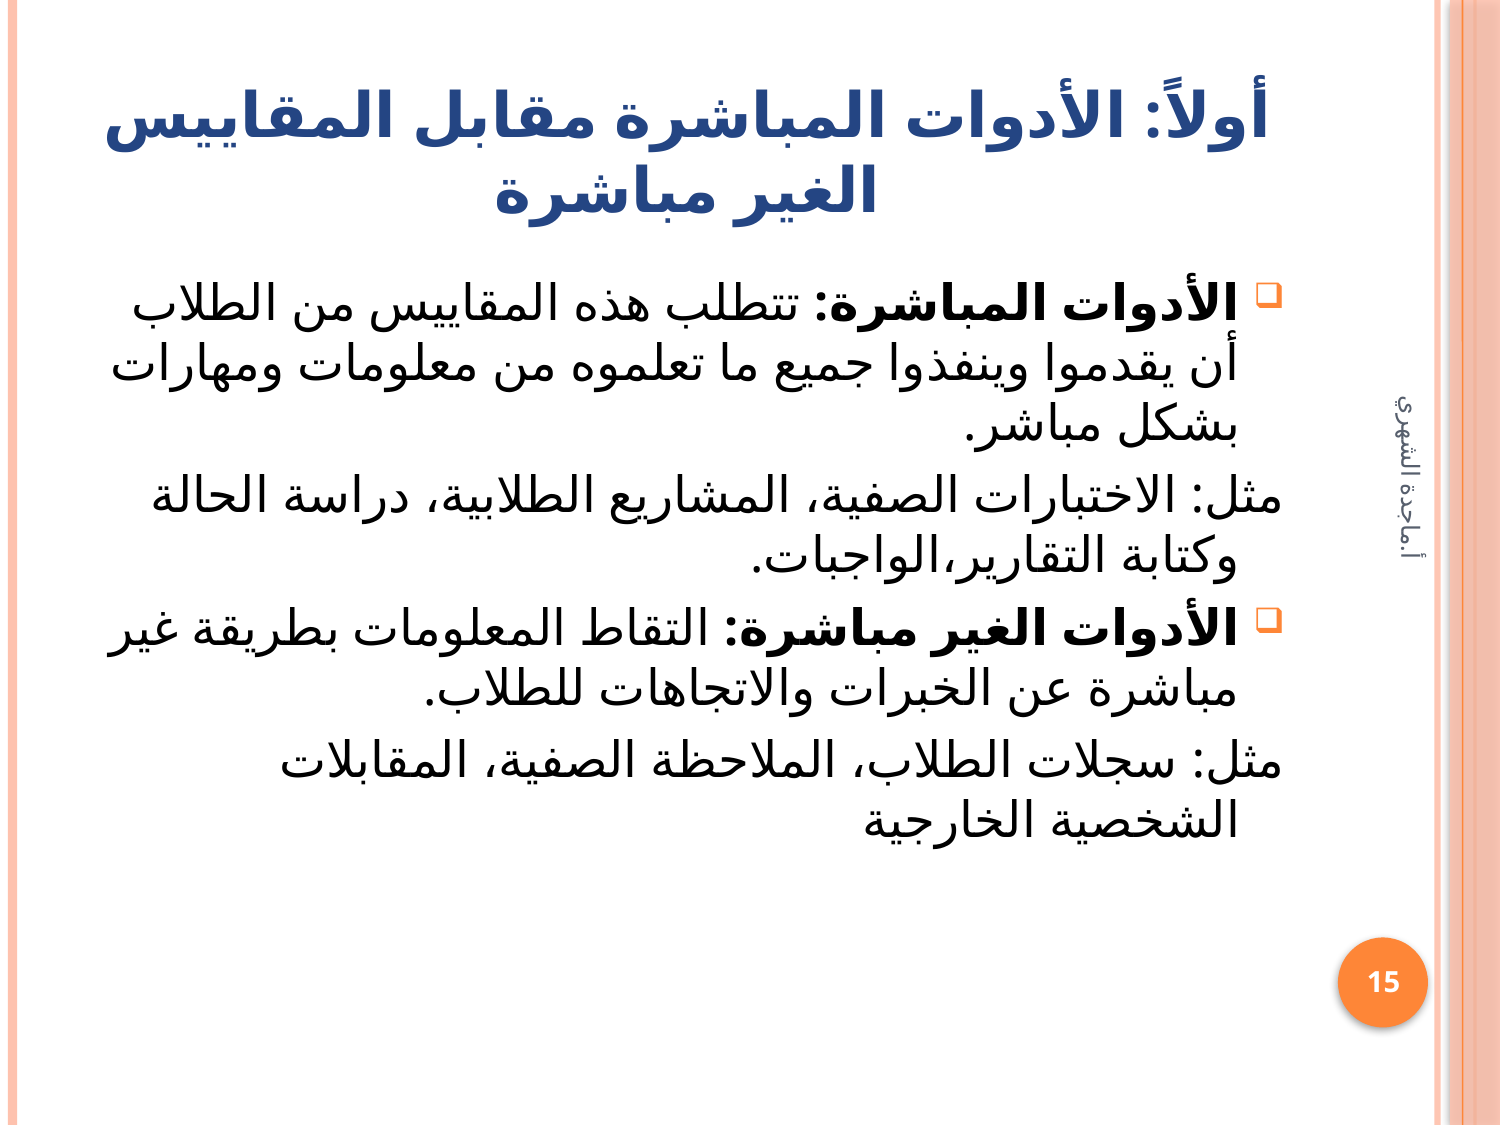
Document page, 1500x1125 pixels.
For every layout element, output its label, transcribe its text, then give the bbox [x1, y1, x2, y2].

title أولاً: الأدوات المباشرة مقابل المقاييس الغير مباشرة [75, 45, 1300, 233]
footer أ.ماجدة الشهري [1379, 380, 1440, 906]
list الأدوات المباشرة: تتطلب هذه المقاييس من الطلاب أن يقدموا وينفذوا جميع ما تعلموه من معلومات ومهارات بشكل مباشر. مثل: الاختبارات الصفية، المشاريع الطلابية، دراسة الحالة وكتابة التقارير،الواجبات. الأدوات الغير مباشرة: التقاط المعلومات بطريقة غير مباشرة عن الخبرات والاتجاهات للطلاب. مثل: سجلات الطلاب، الملاحظة الصفية، المقابلات الشخصية الخارجية [75, 262, 1300, 1062]
slide_number 15 [1333, 940, 1434, 1027]
